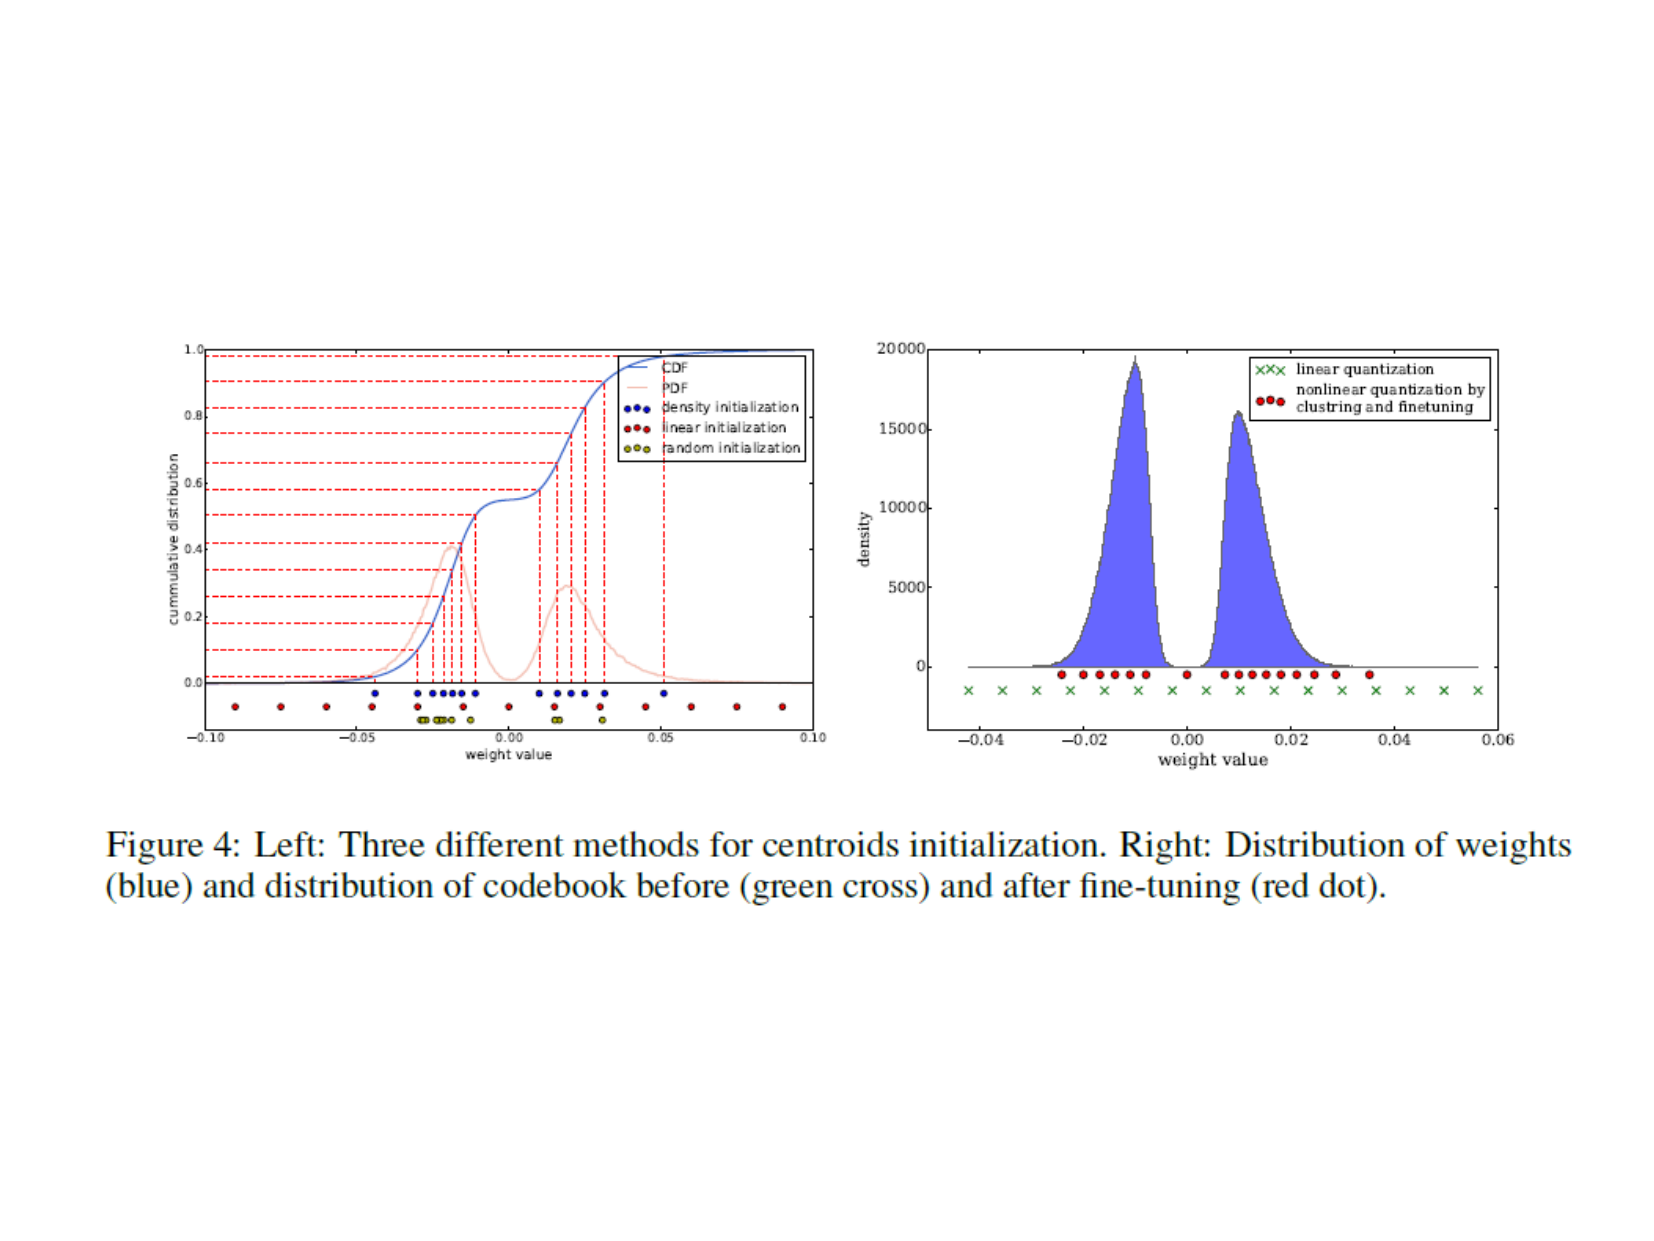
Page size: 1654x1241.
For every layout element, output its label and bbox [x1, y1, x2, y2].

picture [21, 321, 1616, 913]
